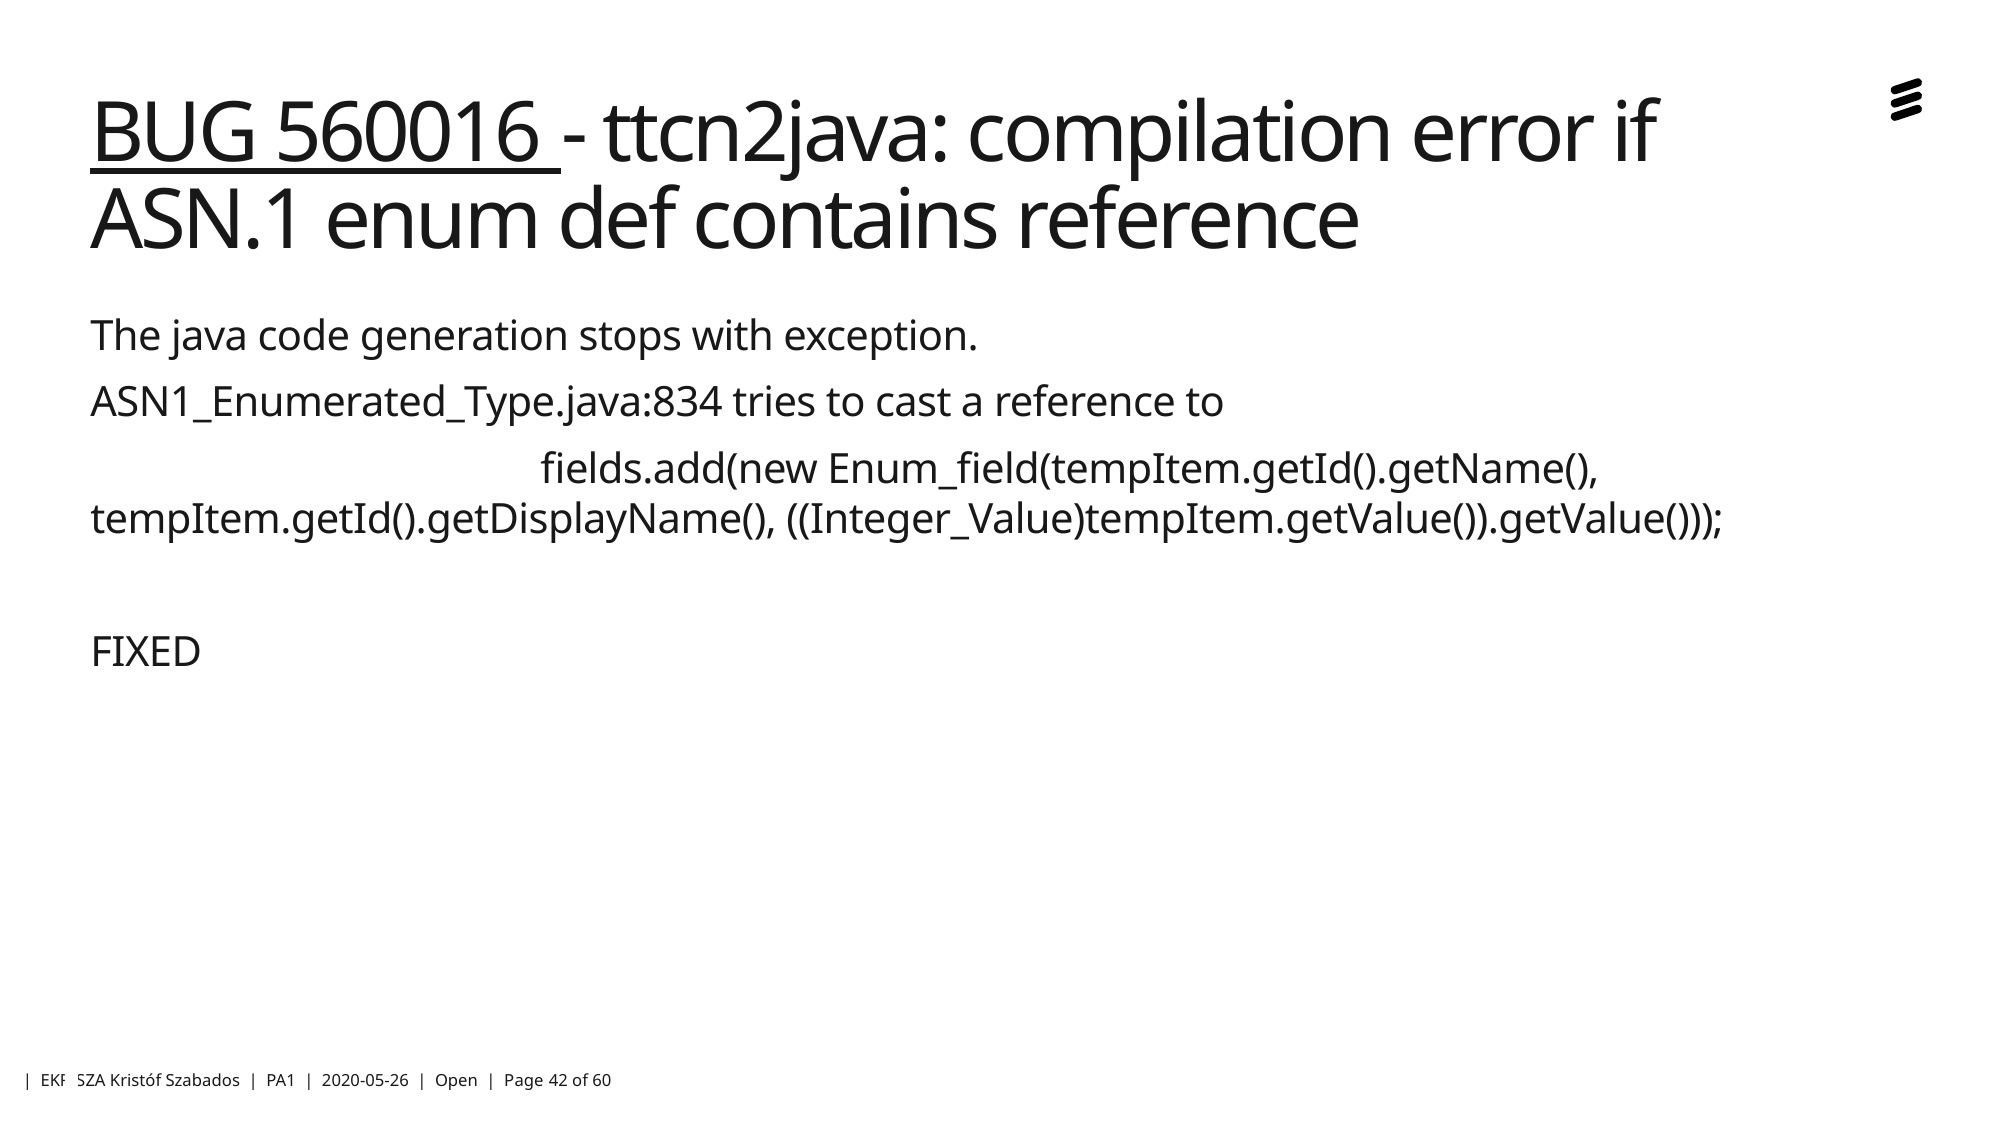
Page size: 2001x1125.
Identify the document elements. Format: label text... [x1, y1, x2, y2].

list The java code generation stops with exception. ASN1_Enumerated_Type.java:834 tries to cast a reference to fields.add(new Enum_field(tempItem.getId().getName(), tempItem.getId().getDisplayName(), ((Integer_Value)tempItem.getValue()).getValue())); FIXED [78, 302, 1922, 1024]
title BUG 560016 - ttcn2java: compilation error if ASN.1 enum def contains reference [78, 77, 1805, 256]
